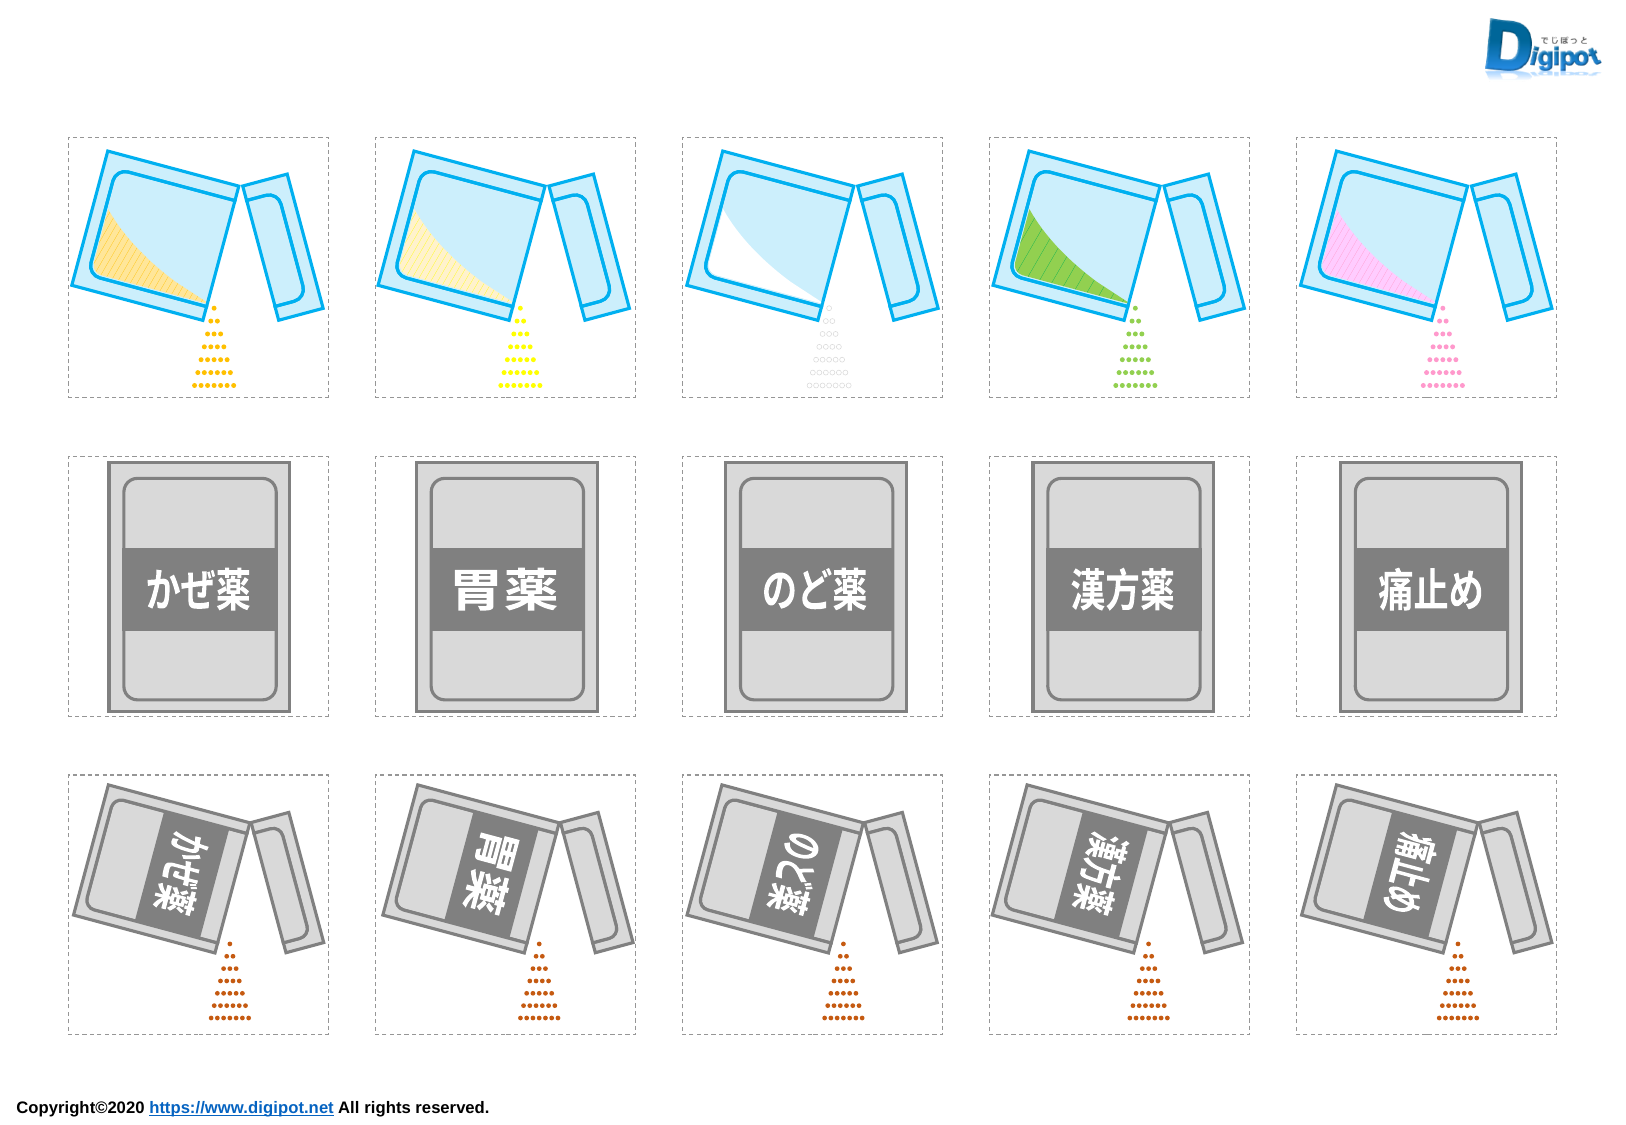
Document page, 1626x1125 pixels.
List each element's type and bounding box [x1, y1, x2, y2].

text_box [416, 462, 598, 712]
text_box [397, 801, 617, 1021]
text_box [702, 166, 922, 388]
text_box [1340, 462, 1522, 712]
text_box [1008, 166, 1228, 388]
text_box [108, 462, 290, 712]
picture [1485, 18, 1602, 82]
text_box [393, 166, 613, 388]
text_box [87, 166, 307, 388]
text_box [725, 462, 907, 712]
text_box [1032, 462, 1214, 712]
text_box [1316, 801, 1535, 1021]
text_box [701, 801, 921, 1021]
text_box [1316, 166, 1535, 388]
text_box [88, 801, 307, 1021]
text_box [1007, 801, 1226, 1021]
